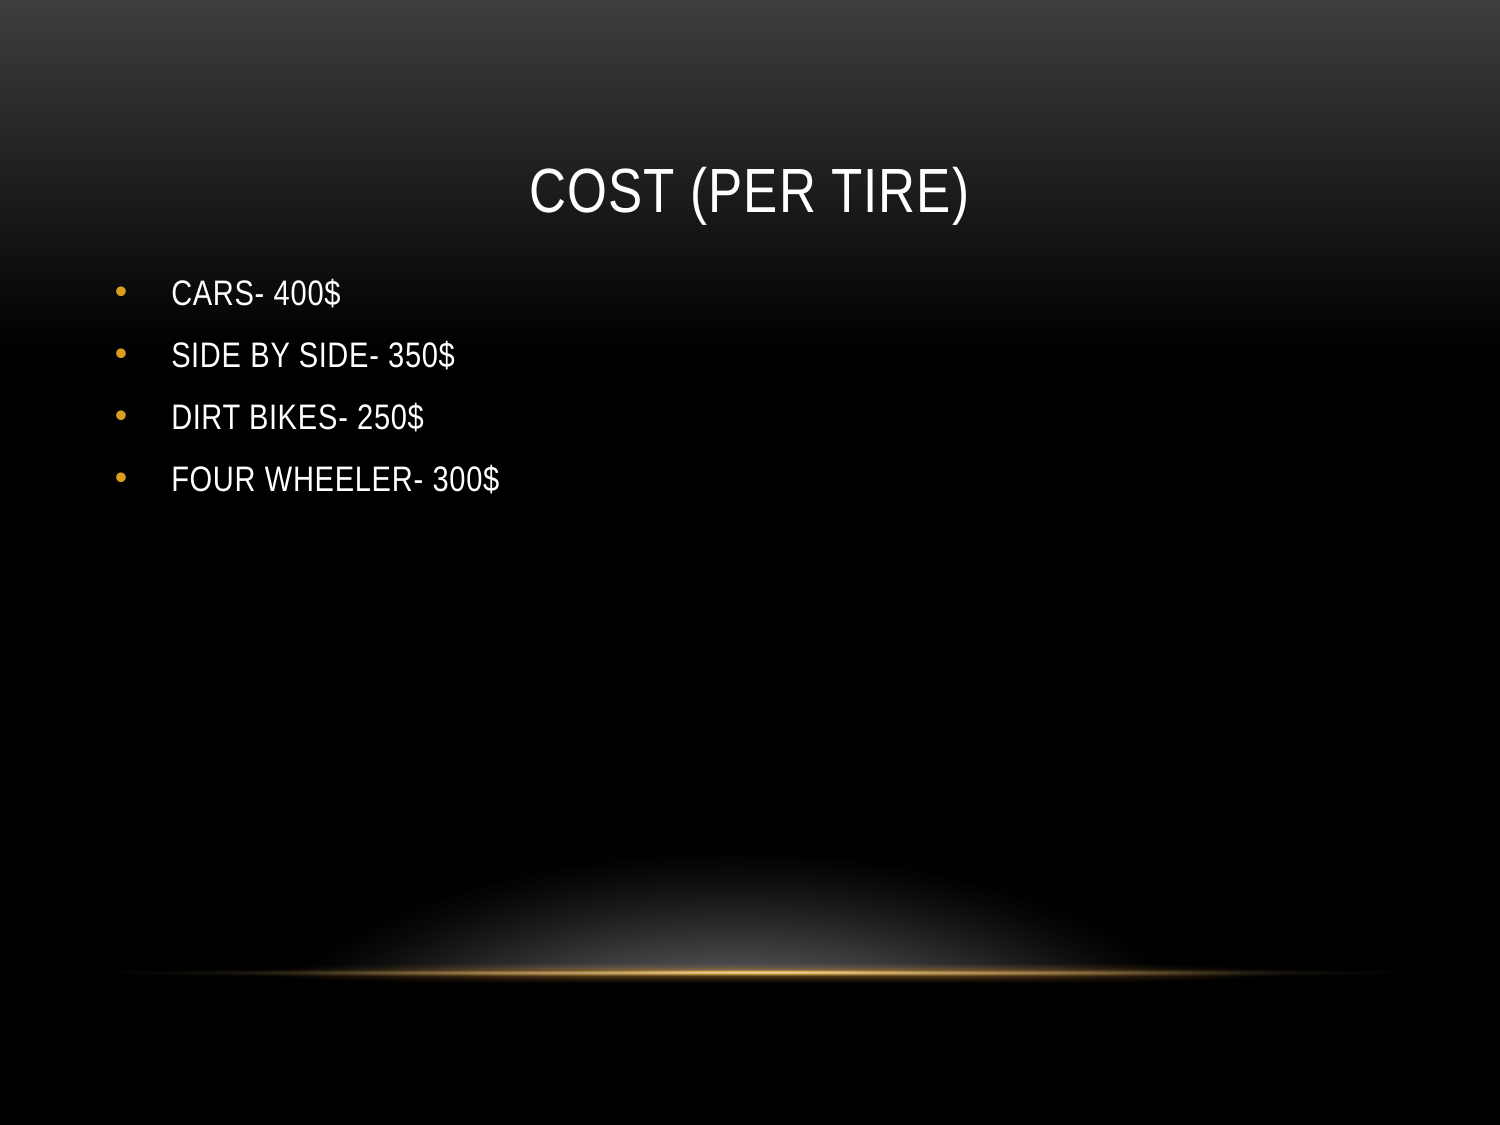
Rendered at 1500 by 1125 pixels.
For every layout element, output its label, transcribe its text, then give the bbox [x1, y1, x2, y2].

title COST (PER TIRE) [99, 45, 1400, 233]
list CARS- 400$ SIDE BY SIDE- 350$ DIRT BIKES- 250$ FOUR WHEELER- 300$ [99, 262, 1400, 938]
picture [0, 0, 1500, 1125]
